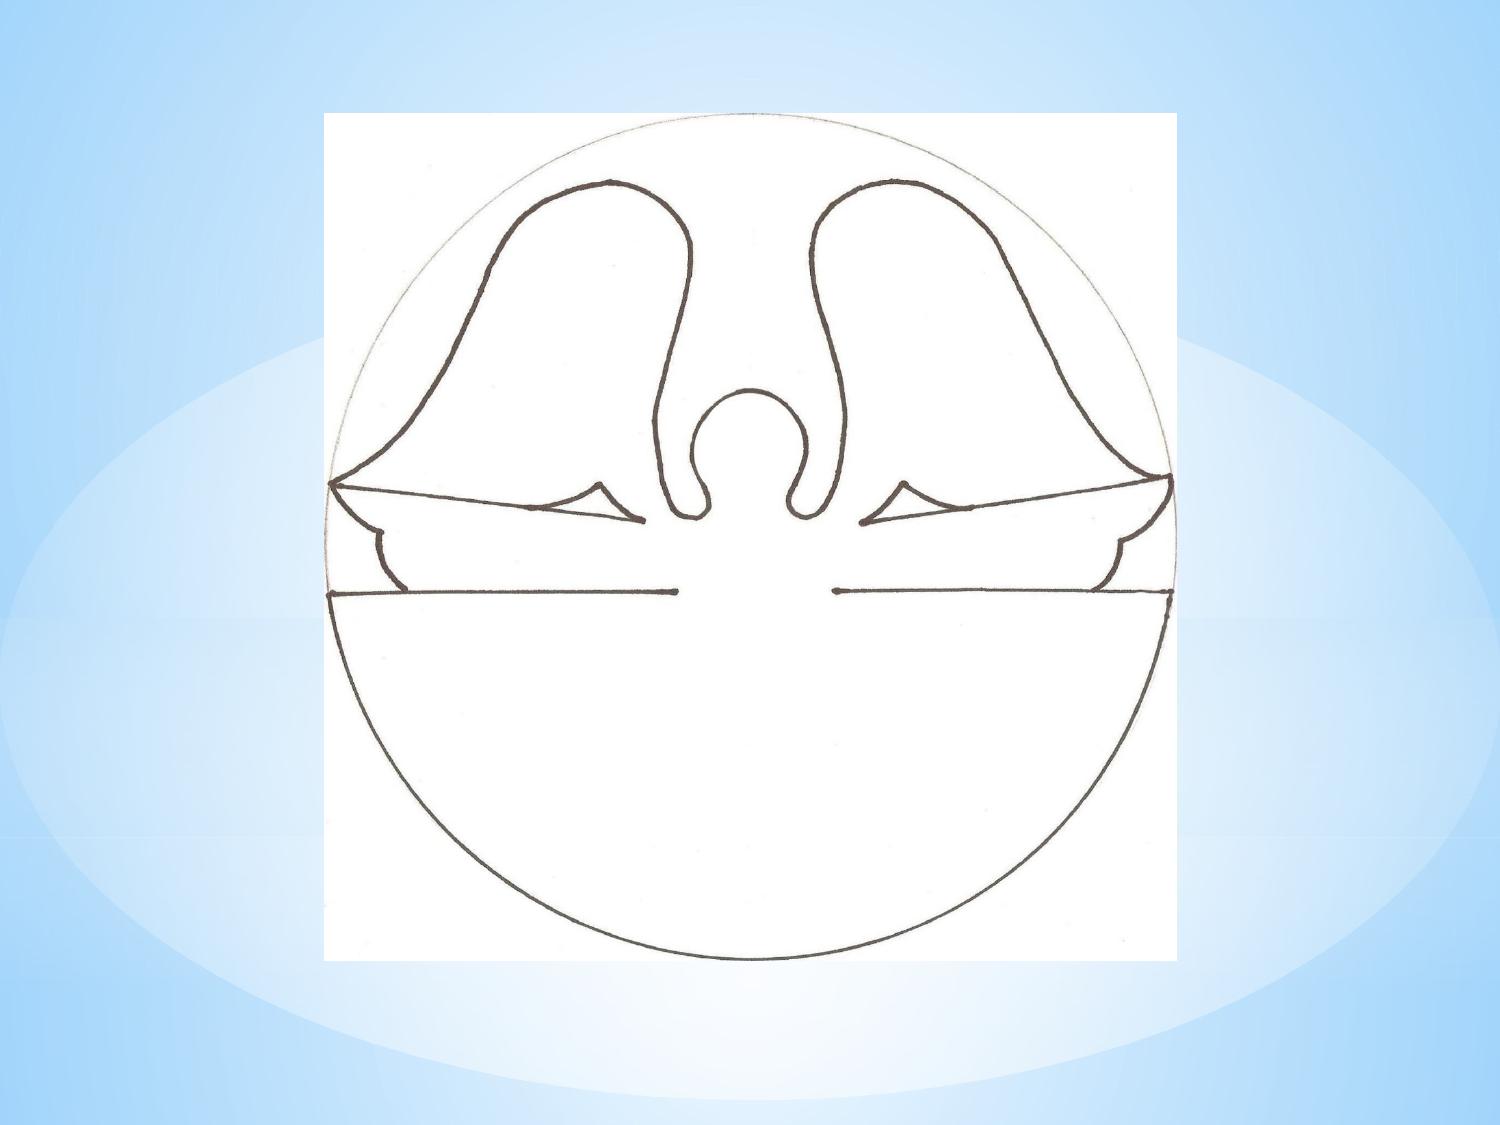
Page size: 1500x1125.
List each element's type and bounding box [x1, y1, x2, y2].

picture [324, 113, 1177, 961]
